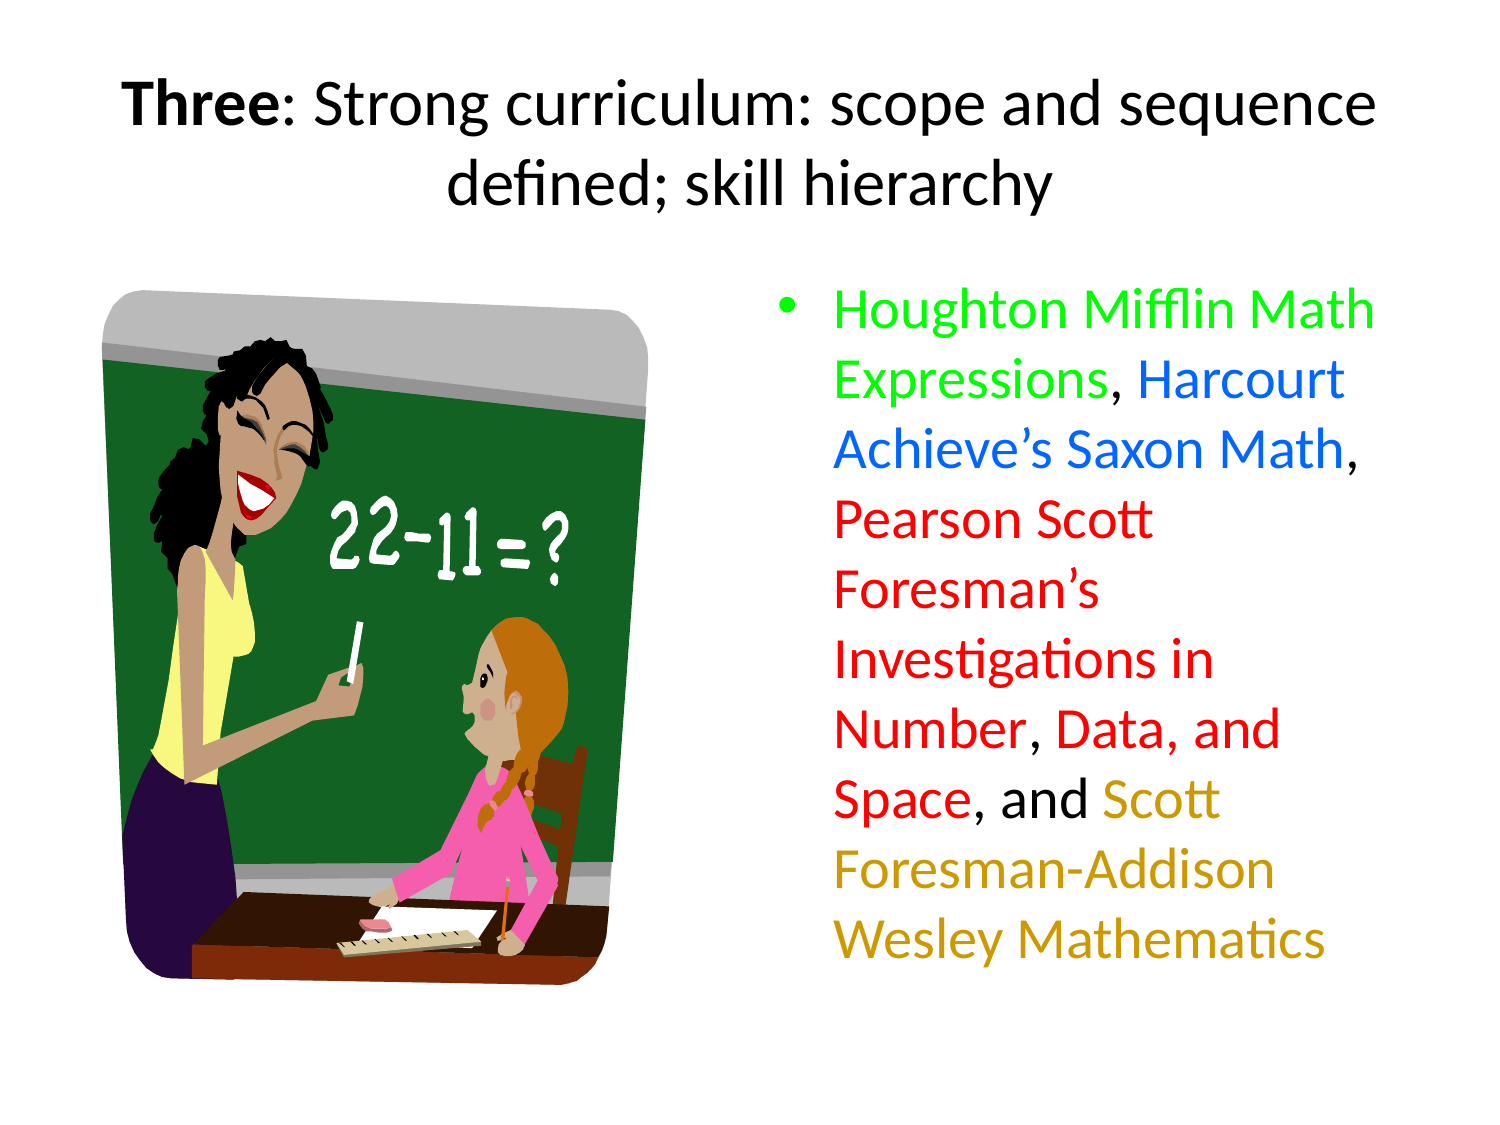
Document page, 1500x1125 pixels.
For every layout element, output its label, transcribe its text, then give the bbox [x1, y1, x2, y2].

title Three: Strong curriculum: scope and sequence defined; skill hierarchy [75, 45, 1425, 233]
list Houghton Mifflin Math Expressions, Harcourt Achieve’s Saxon Math, Pearson Scott Foresman’s Investigations in Number, Data, and Space, and Scott Foresman-Addison Wesley Mathematics [762, 262, 1425, 1005]
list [99, 287, 651, 988]
